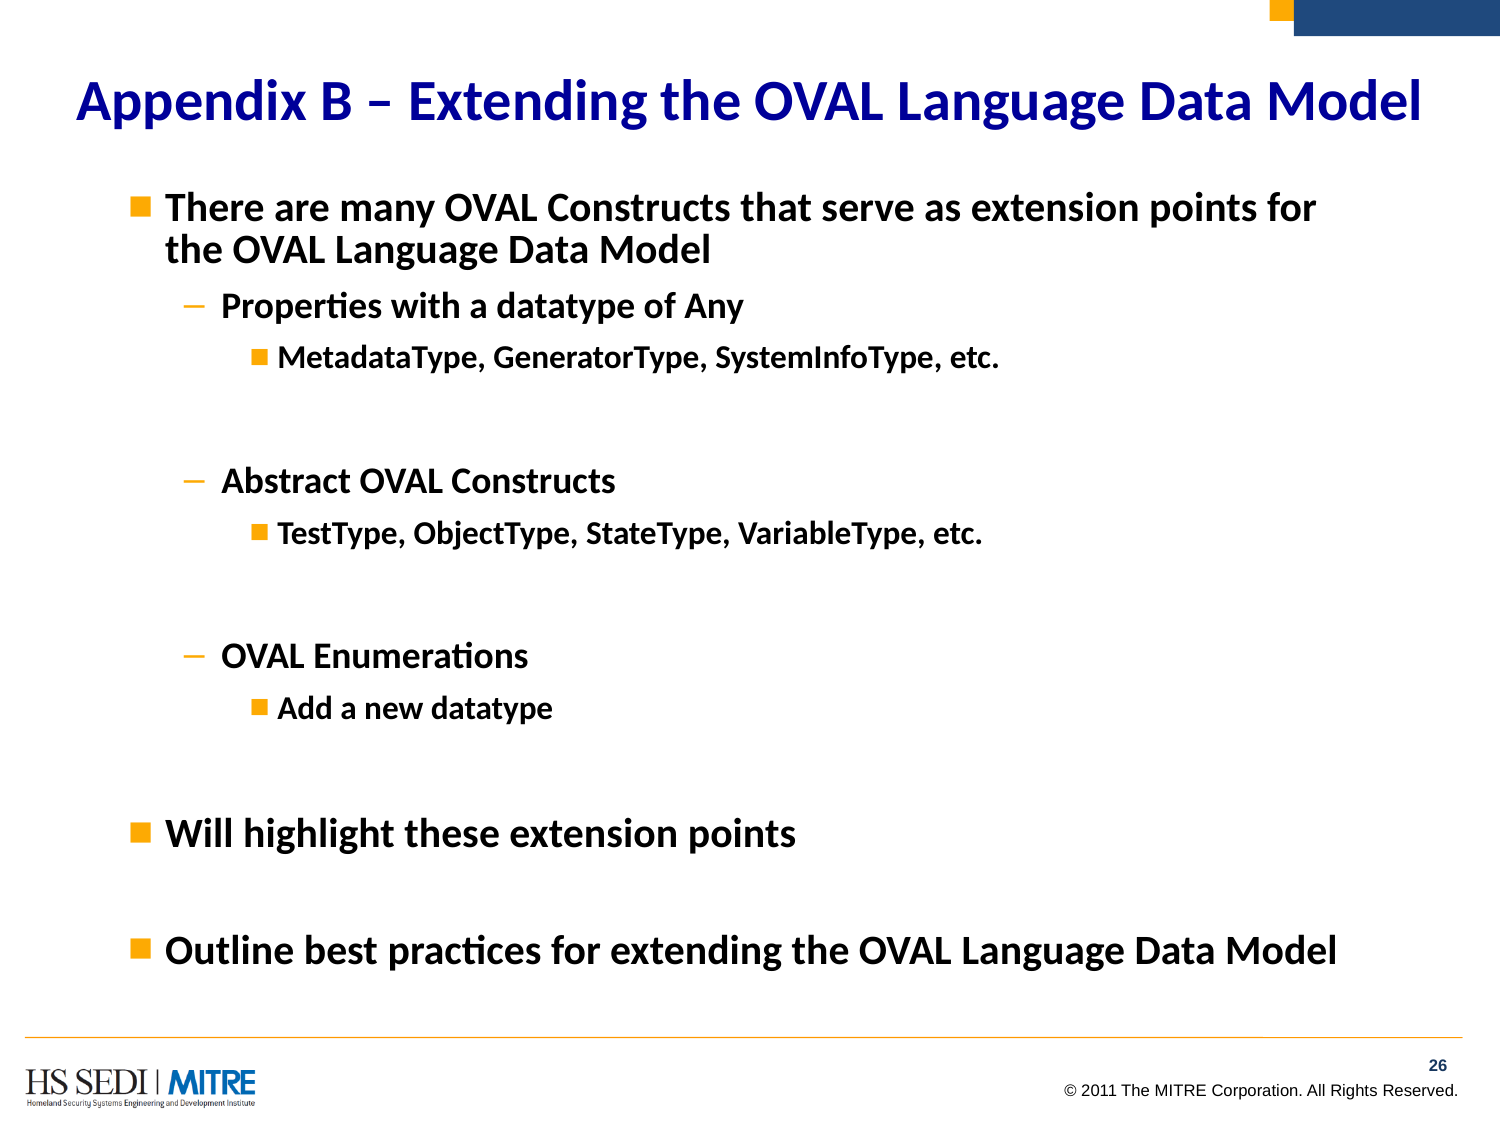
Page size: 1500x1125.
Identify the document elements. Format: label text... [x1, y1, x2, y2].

title Appendix B – Extending the OVAL Language Data Model [43, 62, 1457, 151]
slide_number 25 [1374, 1049, 1463, 1076]
picture [20, 1058, 271, 1122]
list There are many OVAL Constructs that serve as extension points for the OVAL Language Data Model Properties with a datatype of Any MetadataType, GeneratorType, SystemInfoType, etc. Abstract OVAL Constructs TestType, ObjectType, StateType, VariableType, etc. OVAL Enumerations Add a new datatype Will highlight these extension points Outline best practices for extending the OVAL Language Data Model [112, 180, 1387, 1024]
